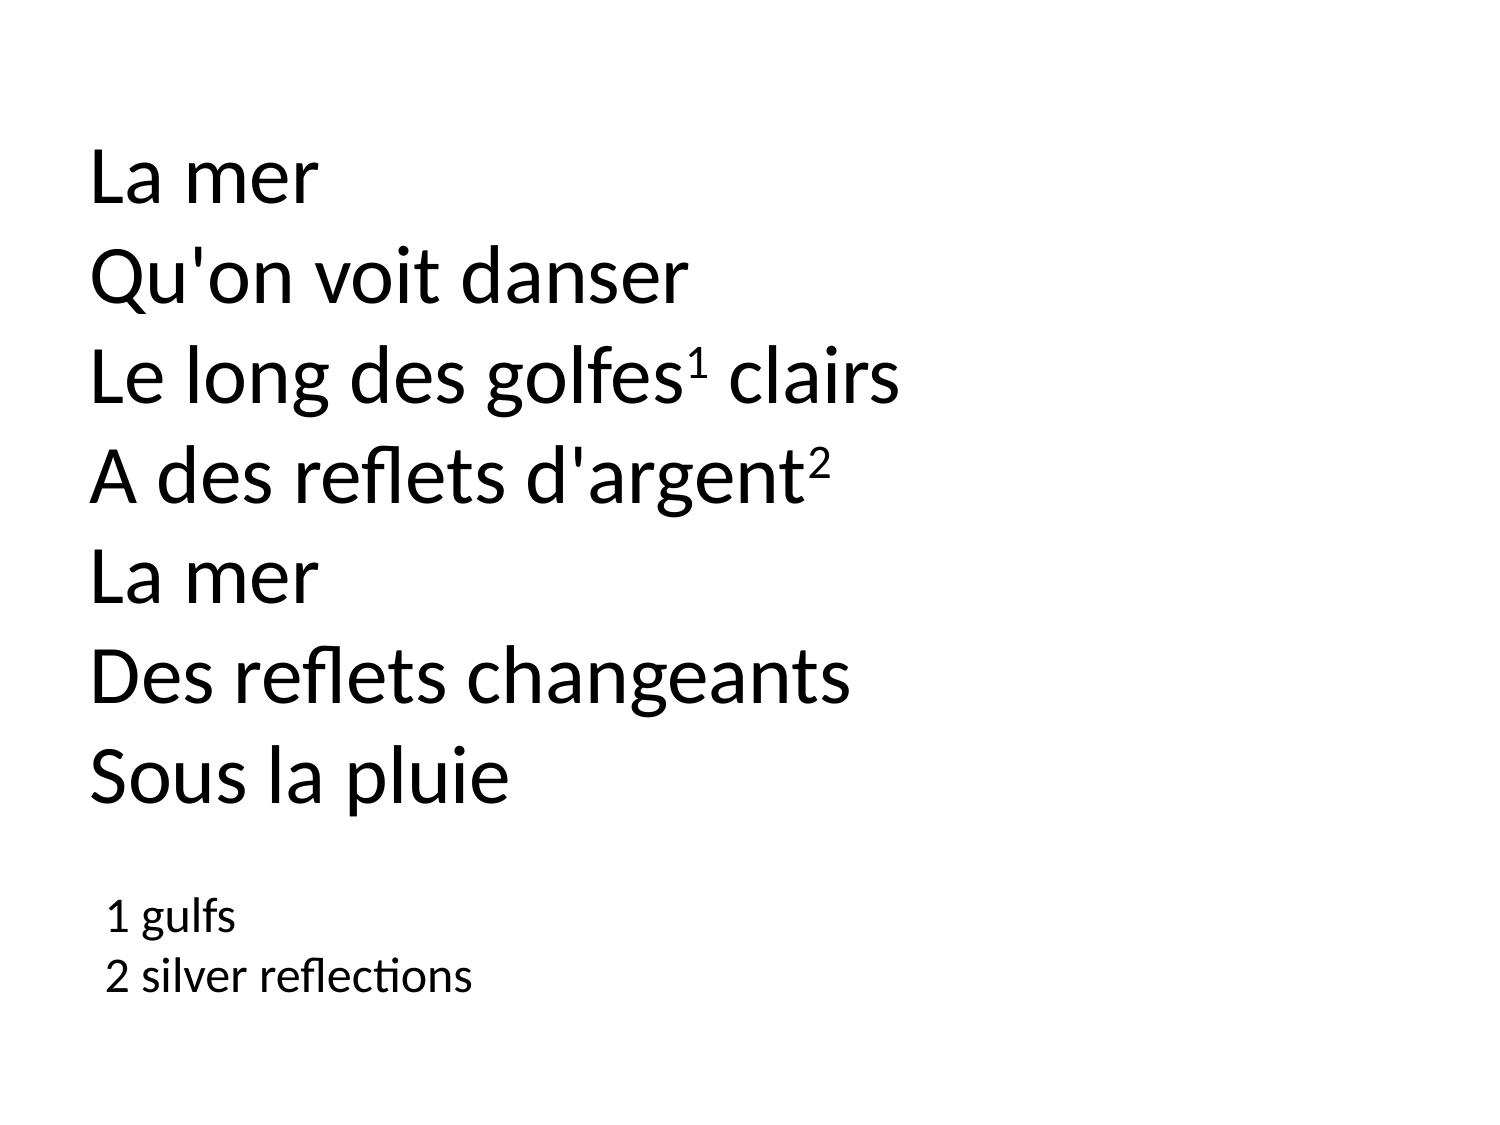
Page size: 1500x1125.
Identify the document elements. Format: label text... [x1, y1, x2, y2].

text_box La mer Qu'on voit danser Le long des golfes1 clairs A des reflets d'argent2 La mer Des reflets changeants Sous la pluie [74, 112, 1263, 1125]
text_box 1 gulfs 2 silver reflections [89, 874, 489, 1010]
